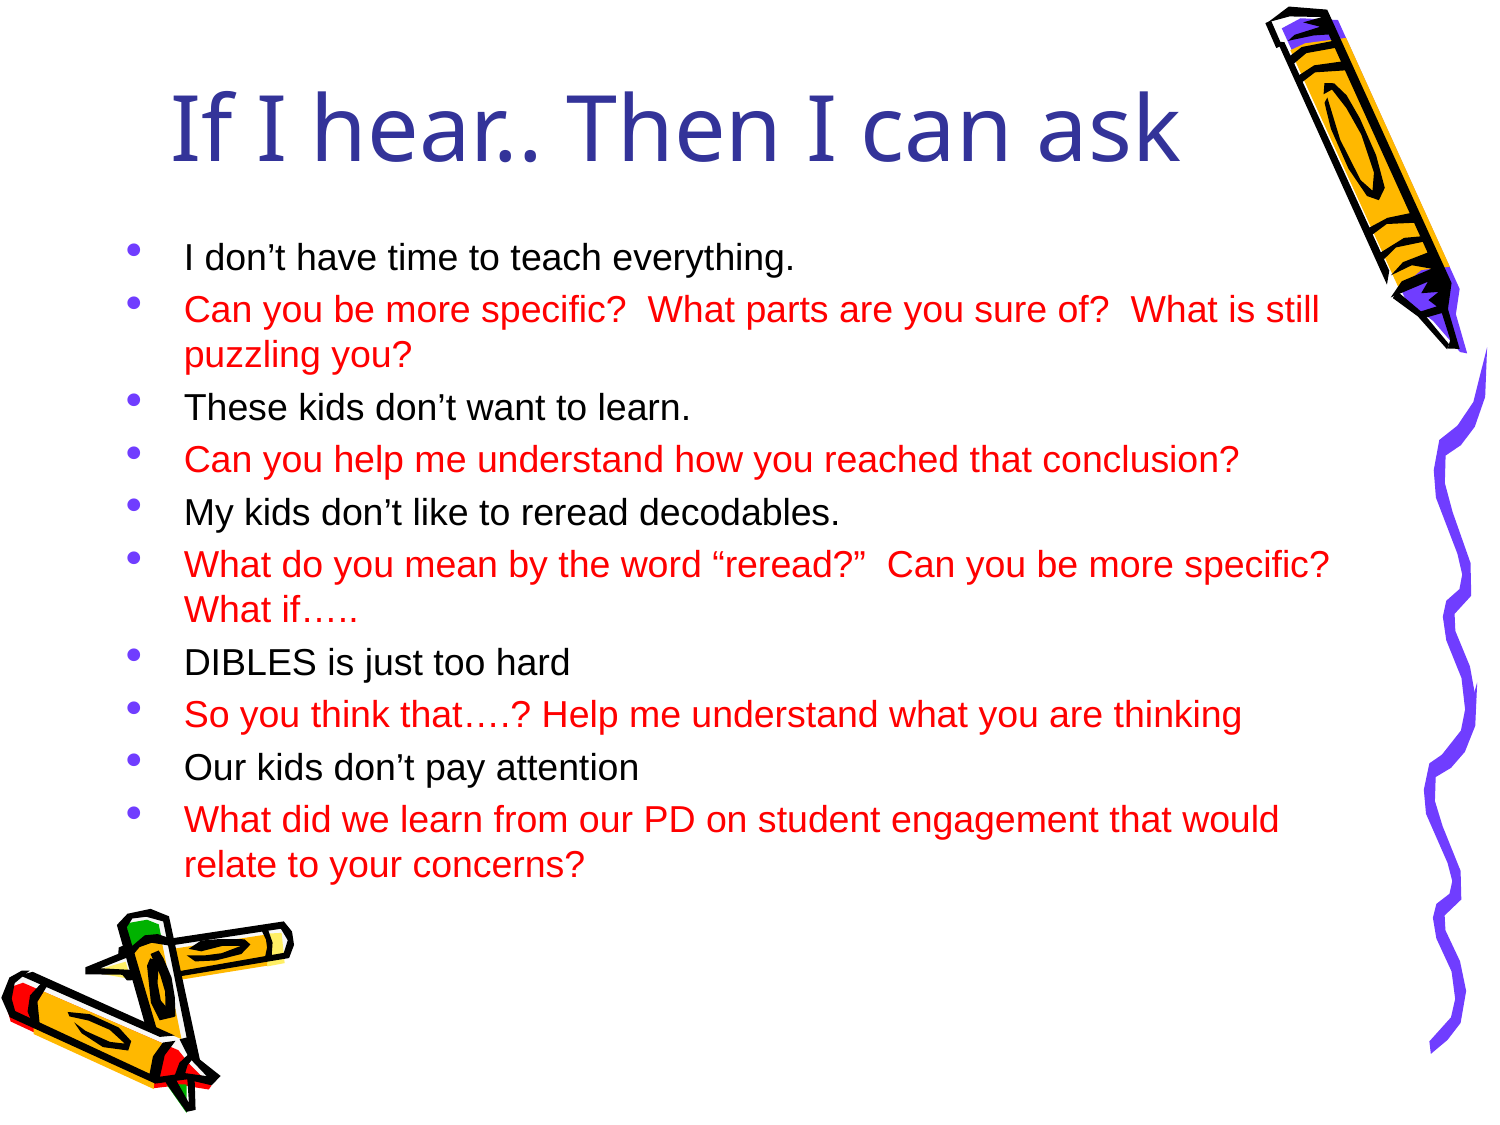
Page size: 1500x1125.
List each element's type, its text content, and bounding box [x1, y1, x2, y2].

list I don’t have time to teach everything. Can you be more specific? What parts are you sure of? What is still puzzling you? These kids don’t want to learn. Can you help me understand how you reached that conclusion? My kids don’t like to reread decodables. What do you mean by the word “reread?” Can you be more specific? What if….. DIBLES is just too hard So you think that….? Help me understand what you are thinking Our kids don’t pay attention What did we learn from our PD on student engagement that would relate to your concerns? [112, 224, 1376, 901]
title If I hear.. Then I can ask [112, 62, 1240, 188]
